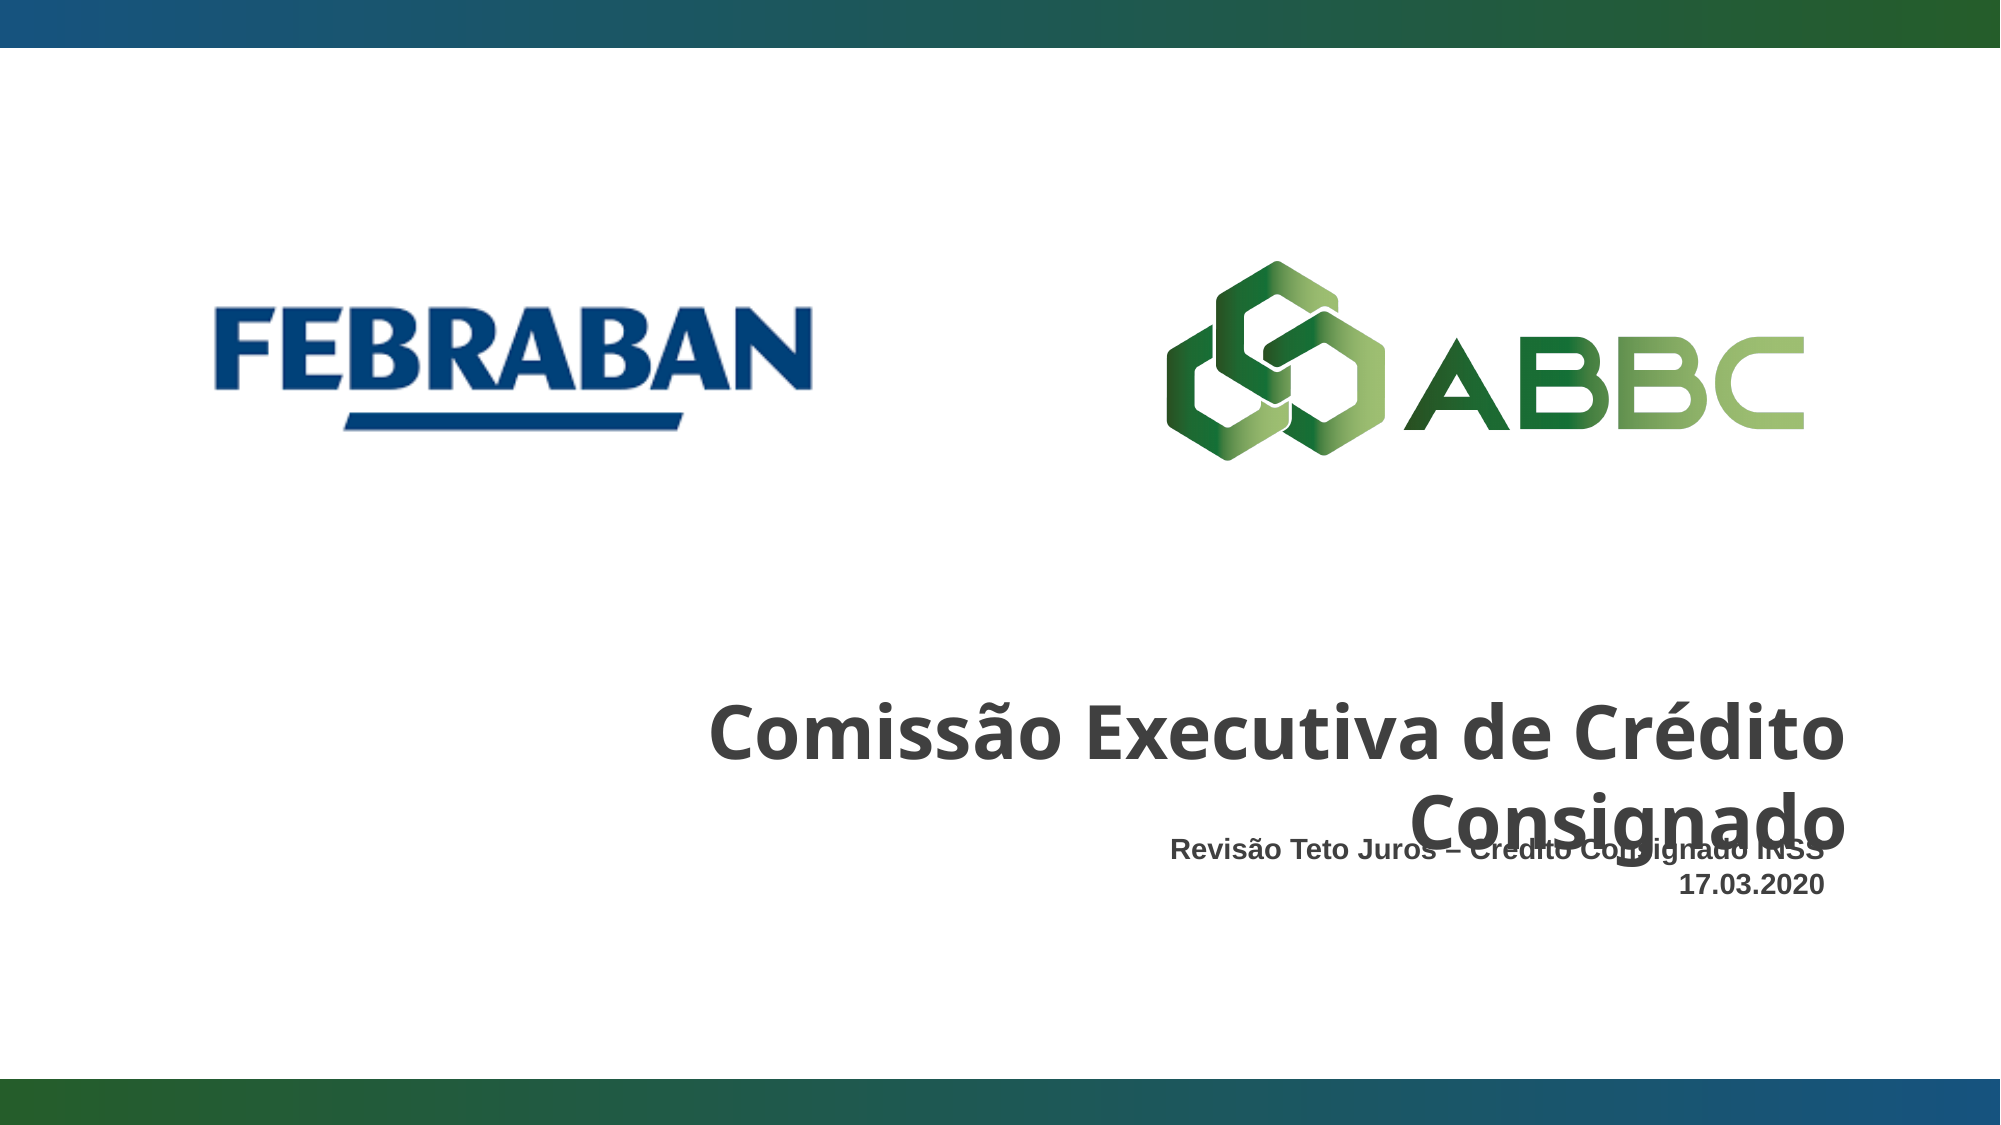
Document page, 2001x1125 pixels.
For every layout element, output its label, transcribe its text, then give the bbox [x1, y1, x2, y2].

text_box Comissão Executiva de Crédito Consignado [406, 677, 1863, 873]
picture [1134, 239, 1826, 474]
text_box Revisão Teto Juros – Crédito Consignado INSS 17.03.2020 [591, 822, 1841, 908]
text_box [0, 0, 2000, 49]
text_box [0, 1078, 2000, 1125]
picture [134, 226, 894, 513]
